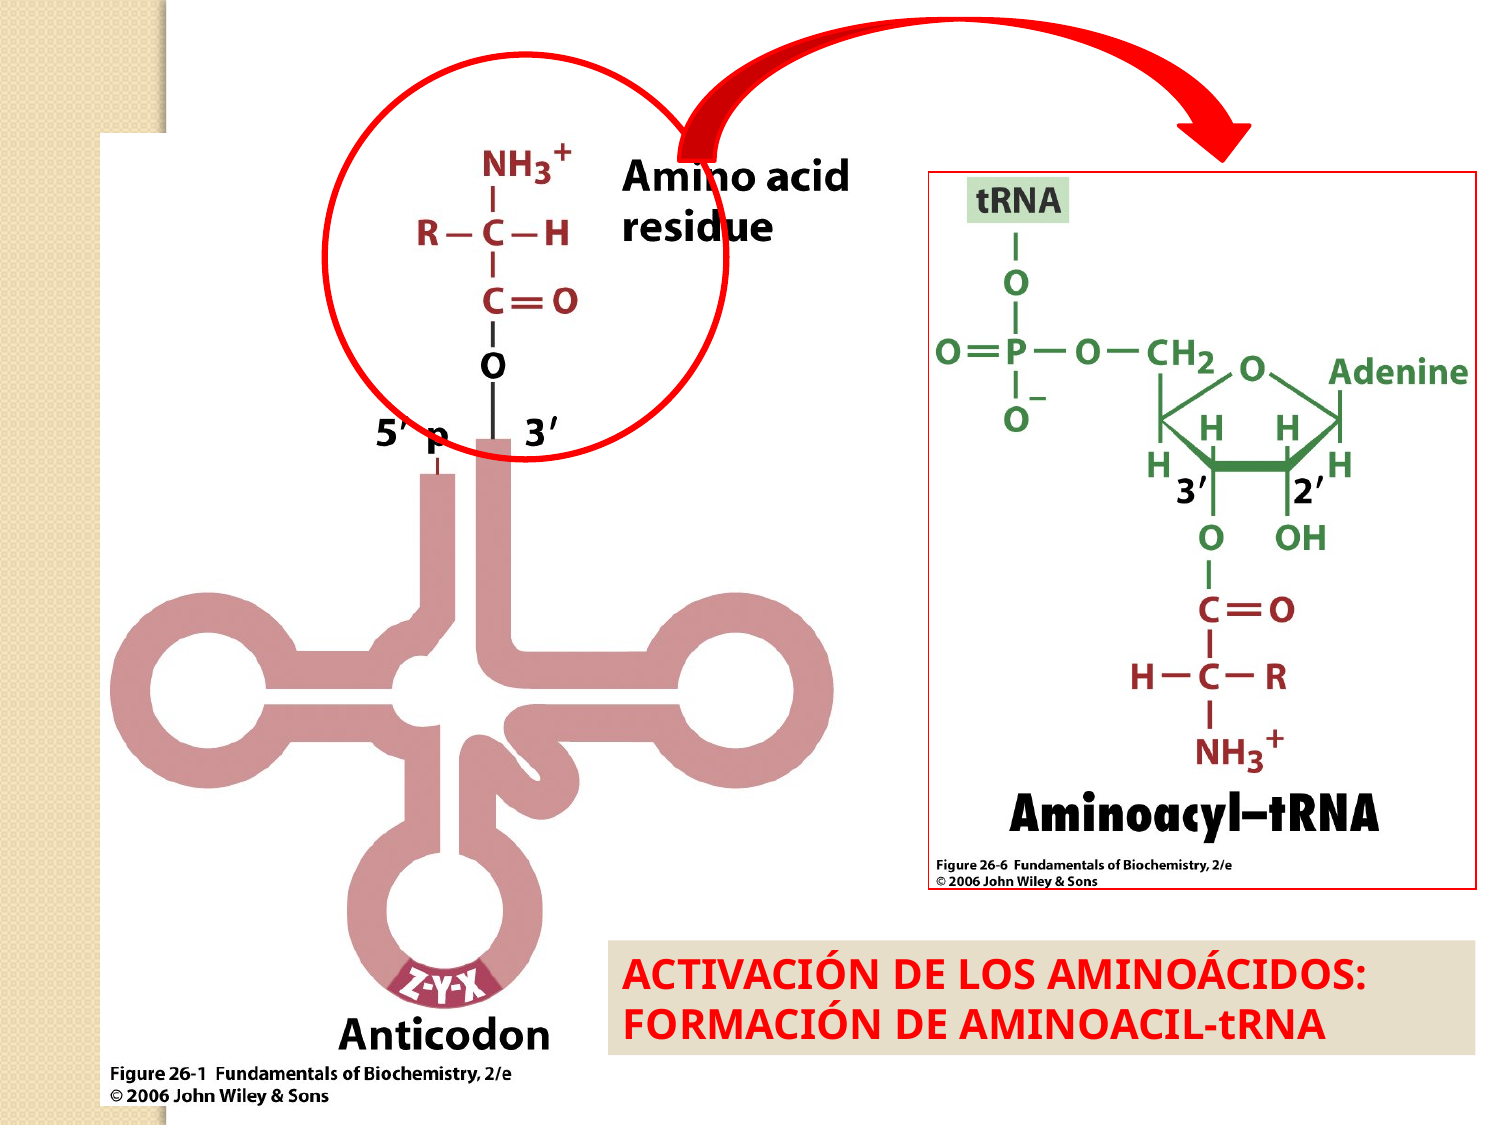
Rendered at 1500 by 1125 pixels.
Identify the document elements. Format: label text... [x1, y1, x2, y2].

text_box ACTIVACIÓN DE LOS AMINOÁCIDOS: FORMACIÓN DE AMINOACIL-tRNA [861, 940, 1476, 1056]
picture [928, 172, 1476, 889]
text_box [683, 16, 1252, 163]
text_box [366, 52, 684, 130]
picture [100, 133, 855, 1107]
